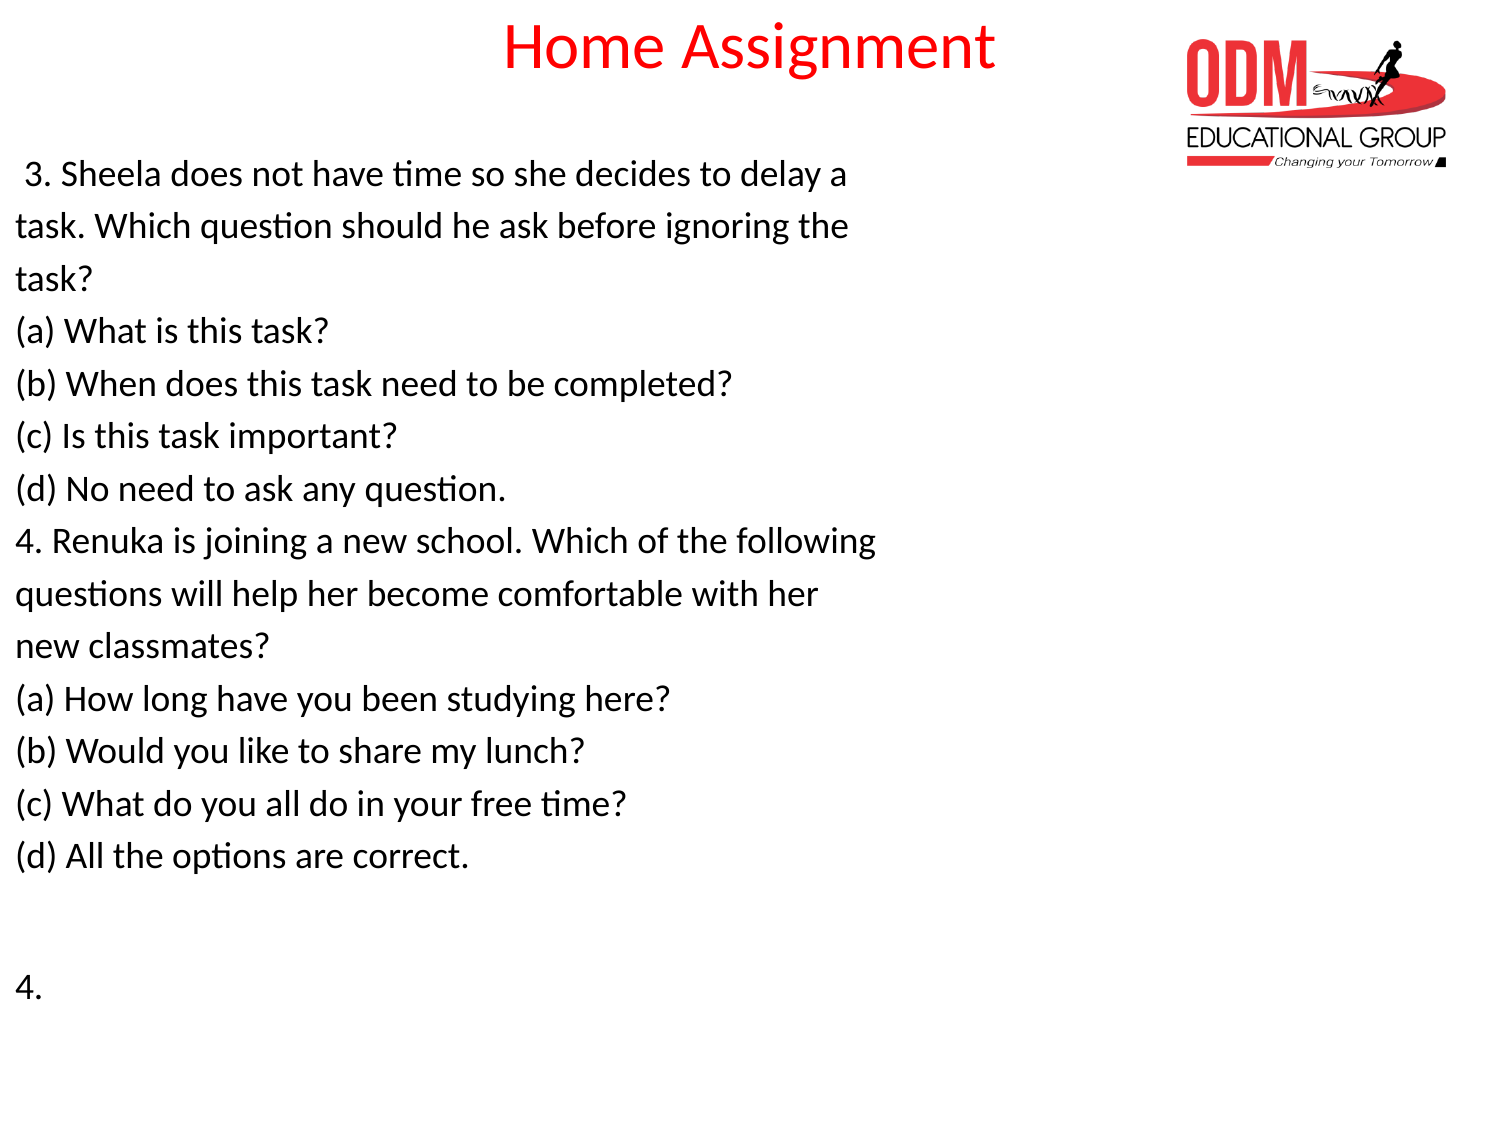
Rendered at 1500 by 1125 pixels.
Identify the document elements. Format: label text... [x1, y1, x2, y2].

picture [1186, 38, 1447, 168]
list 3. Sheela does not have time so she decides to delay a task. Which question should he ask before ignoring the task? (a) What is this task? (b) When does this task need to be completed? (c) Is this task important? (d) No need to ask any question. 4. Renuka is joining a new school. Which of the following questions will help her become comfortable with her new classmates? (a) How long have you been studying here? (b) Would you like to share my lunch? (c) What do you all do in your free time? (d) All the options are correct. [0, 141, 1350, 957]
title Home Assignment [75, 0, 1425, 136]
